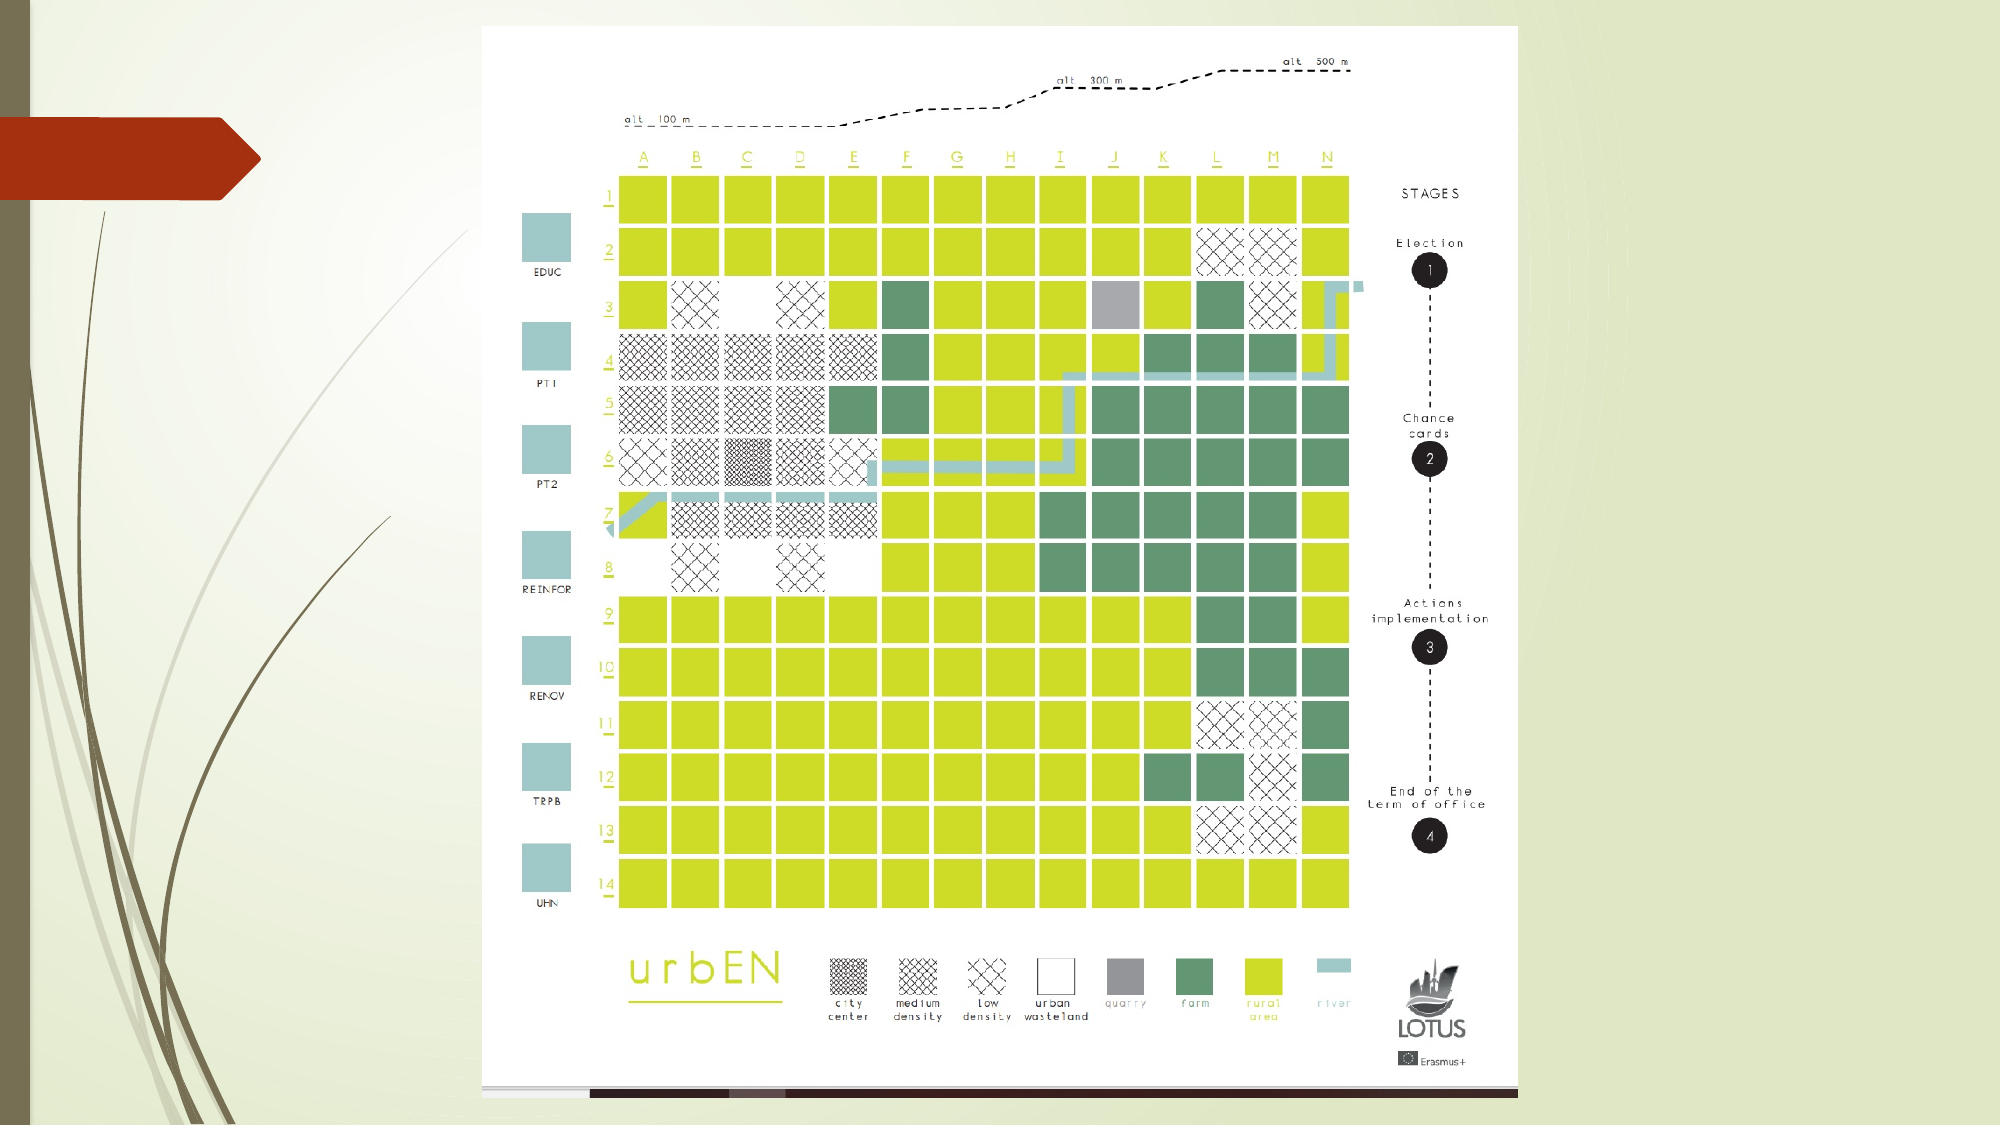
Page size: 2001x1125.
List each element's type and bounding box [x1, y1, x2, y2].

picture [481, 26, 1519, 1099]
